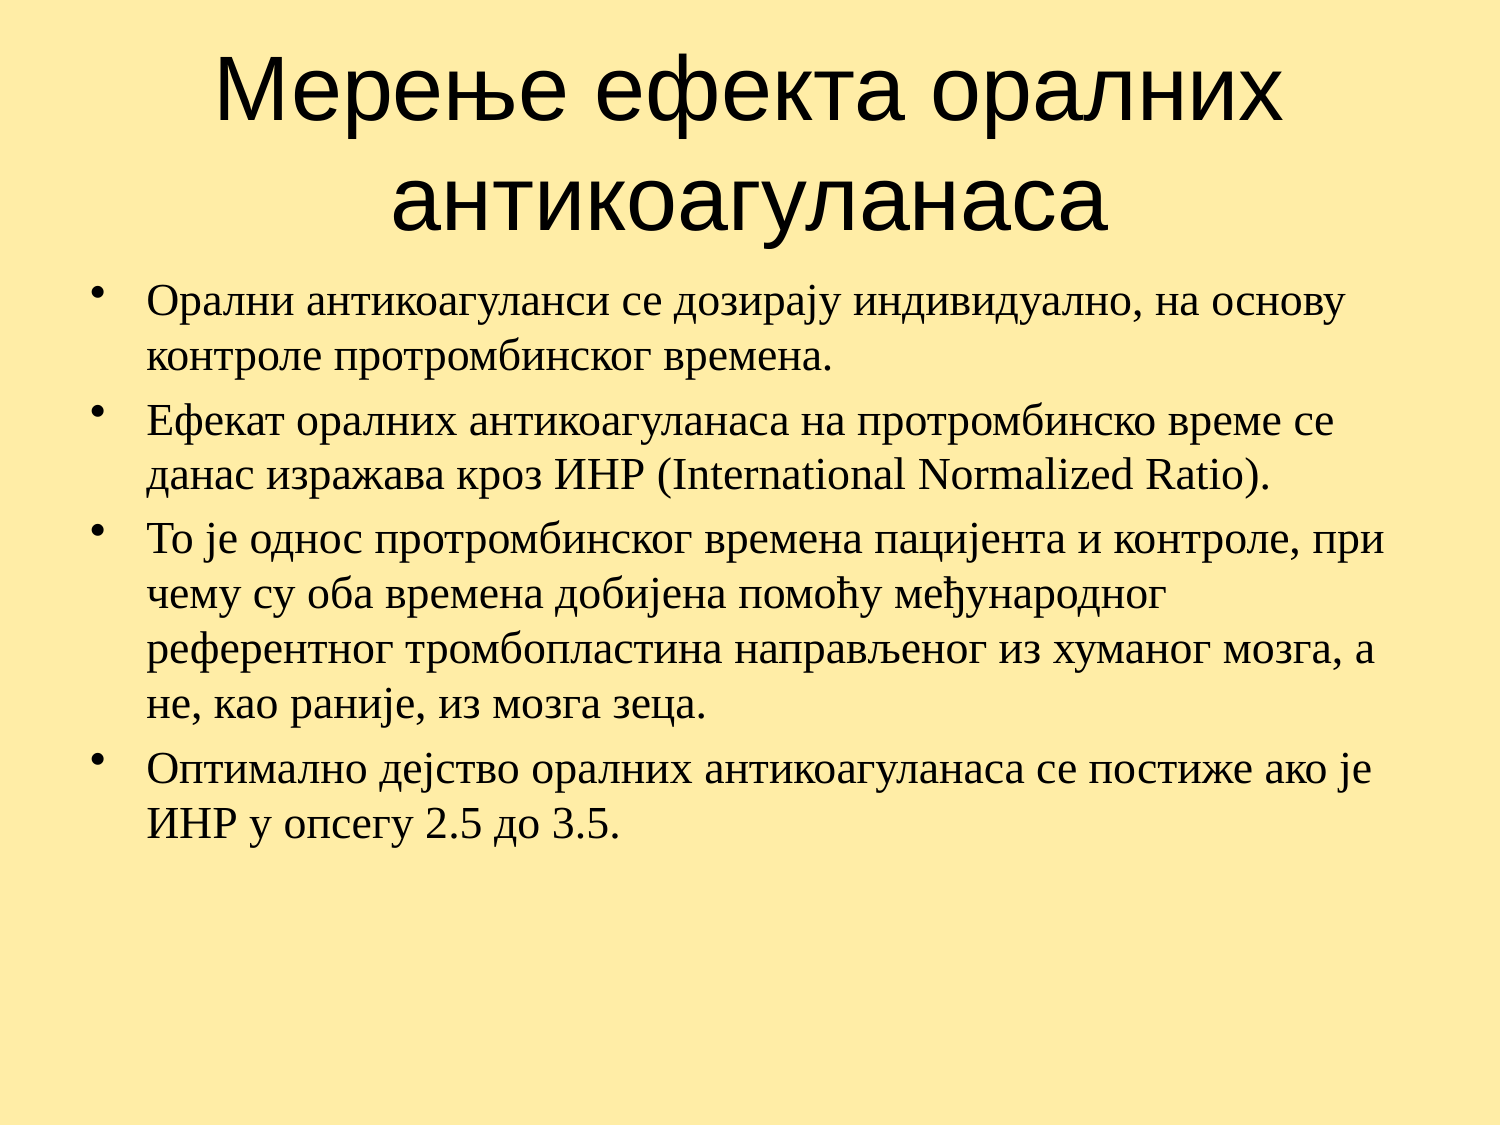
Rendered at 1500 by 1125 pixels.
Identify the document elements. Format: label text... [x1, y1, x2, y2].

title Мерење ефекта оралних антикоагуланаса [74, 44, 1426, 233]
list Орални антикоагуланси се дозирају индивидуално, на основу контроле протромбинског времена. Ефекат оралних антикоагуланаса на протромбинско време се данас изражава кроз ИНР (International Normalized Ratio). То је однос протромбинског времена пацијента и контроле, при чему су оба времена добијена помоћу међународног референтног тромбопластина направљеног из хуманог мозга, а не, као раније, из мозга зеца. Оптимално дејство оралних антикоагуланаса се постиже ако је ИНР у опсегу 2.5 до 3.5. [74, 262, 1426, 1006]
